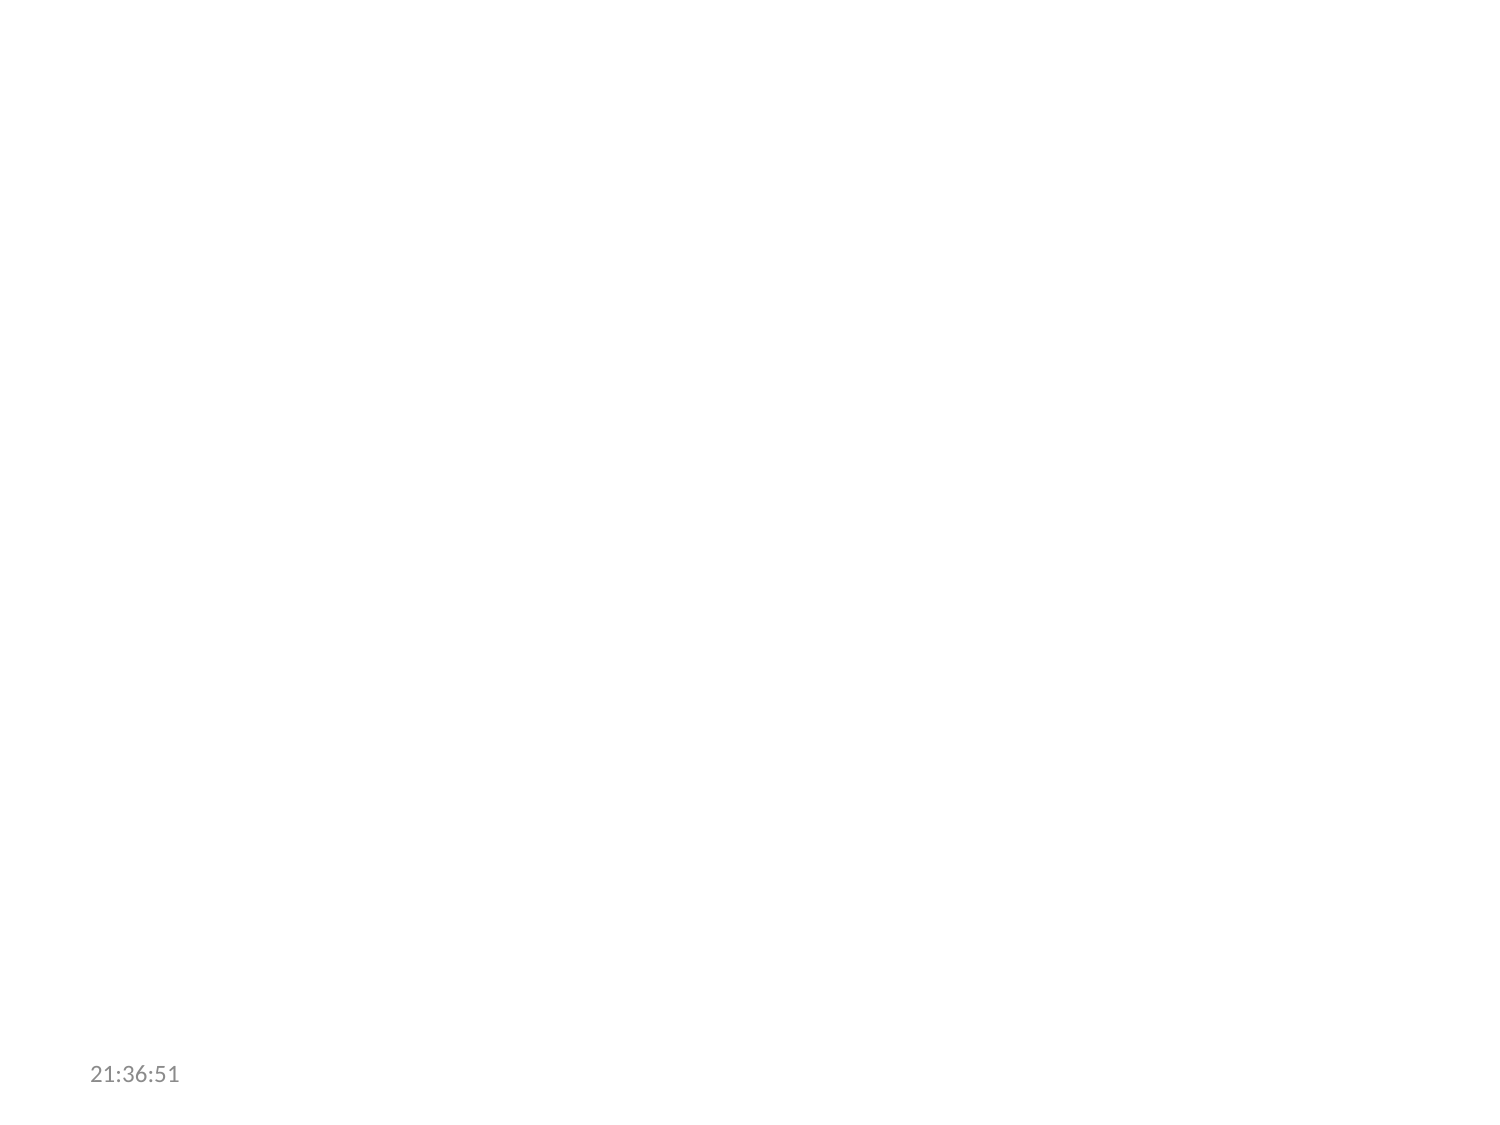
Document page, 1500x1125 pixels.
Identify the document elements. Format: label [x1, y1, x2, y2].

slide_number [75, 1042, 425, 1103]
